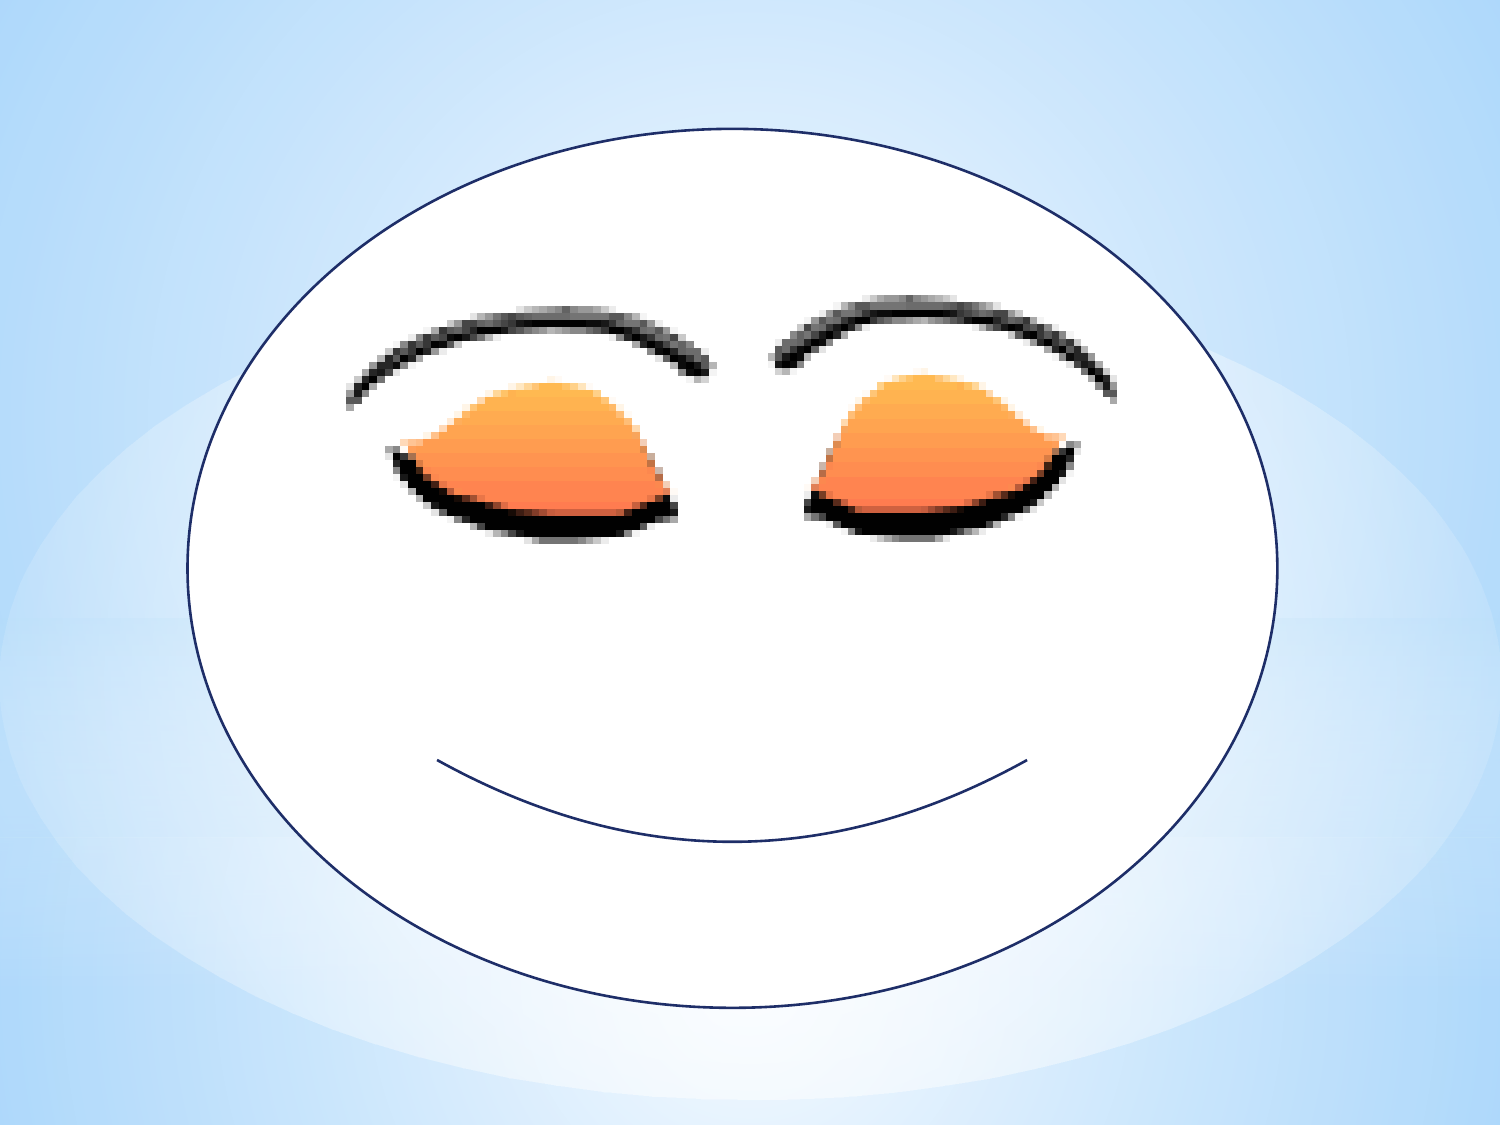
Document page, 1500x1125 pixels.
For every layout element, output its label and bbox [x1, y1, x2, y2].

picture [339, 292, 725, 573]
picture [761, 280, 1126, 573]
text_box [186, 127, 1279, 1010]
